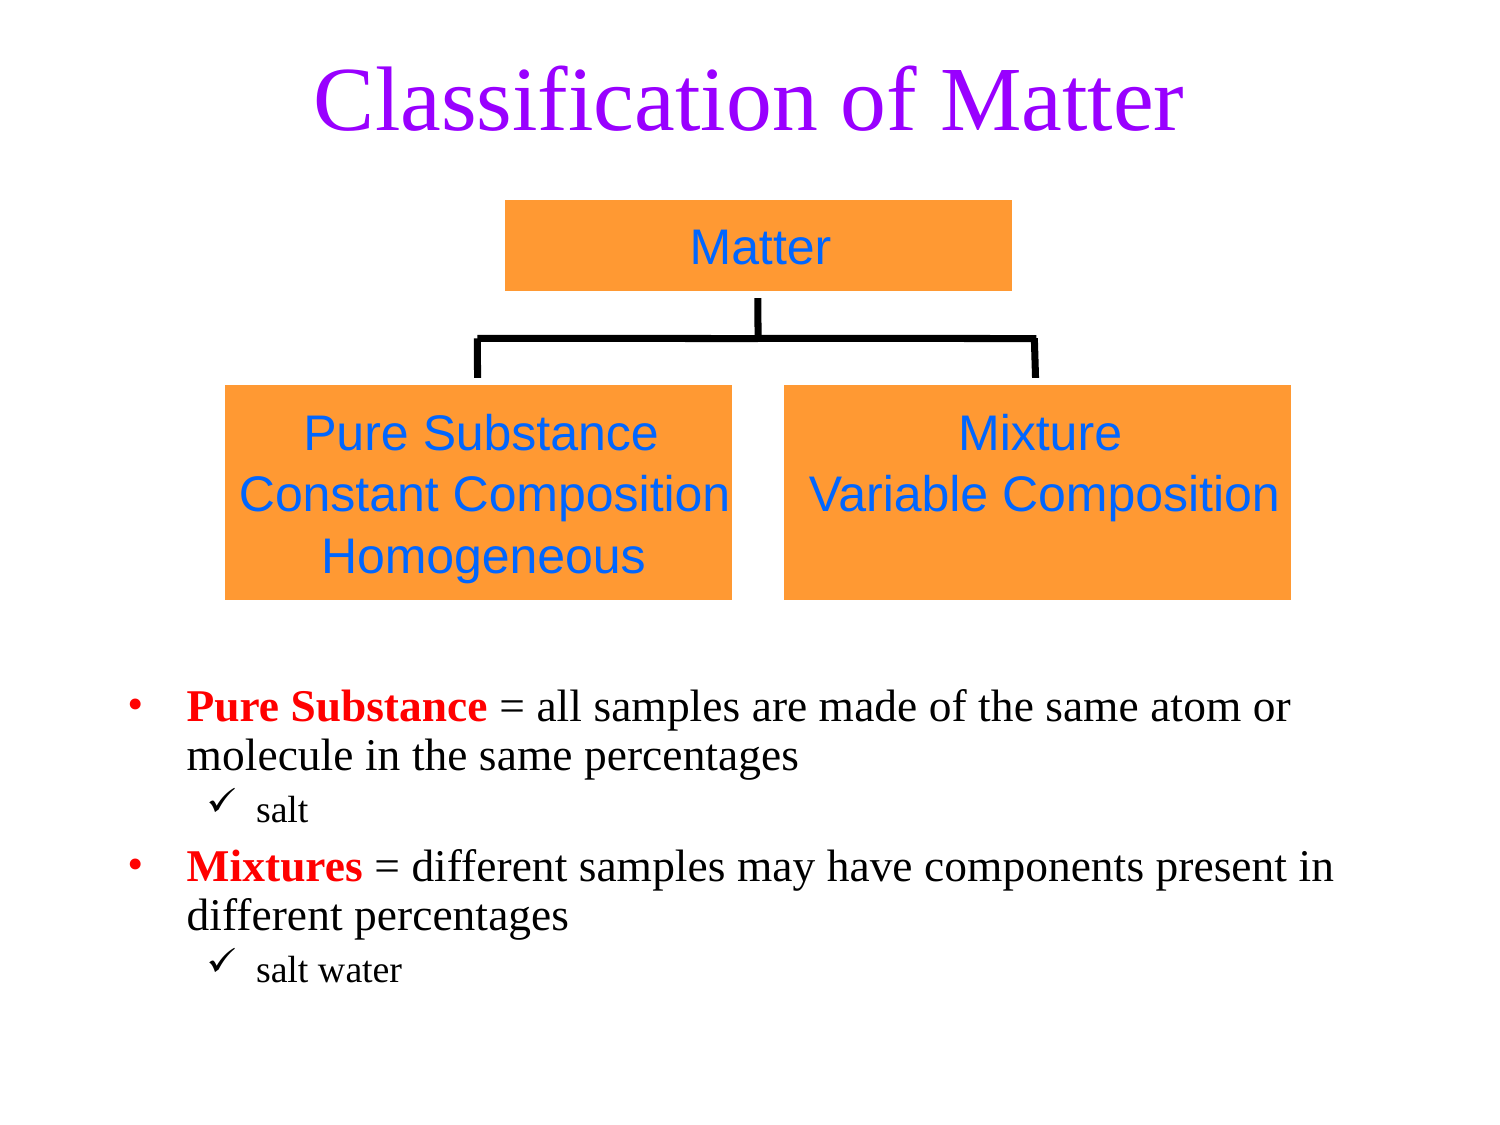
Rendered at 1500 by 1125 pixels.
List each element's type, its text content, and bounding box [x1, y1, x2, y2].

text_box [220, 196, 1295, 604]
text_box Pure Substance = all samples are made of the same atom or molecule in the same percentages salt Mixtures = different samples may have components present in different percentages salt water [112, 674, 1388, 1000]
text_box Classification of Matter [112, 0, 1388, 188]
